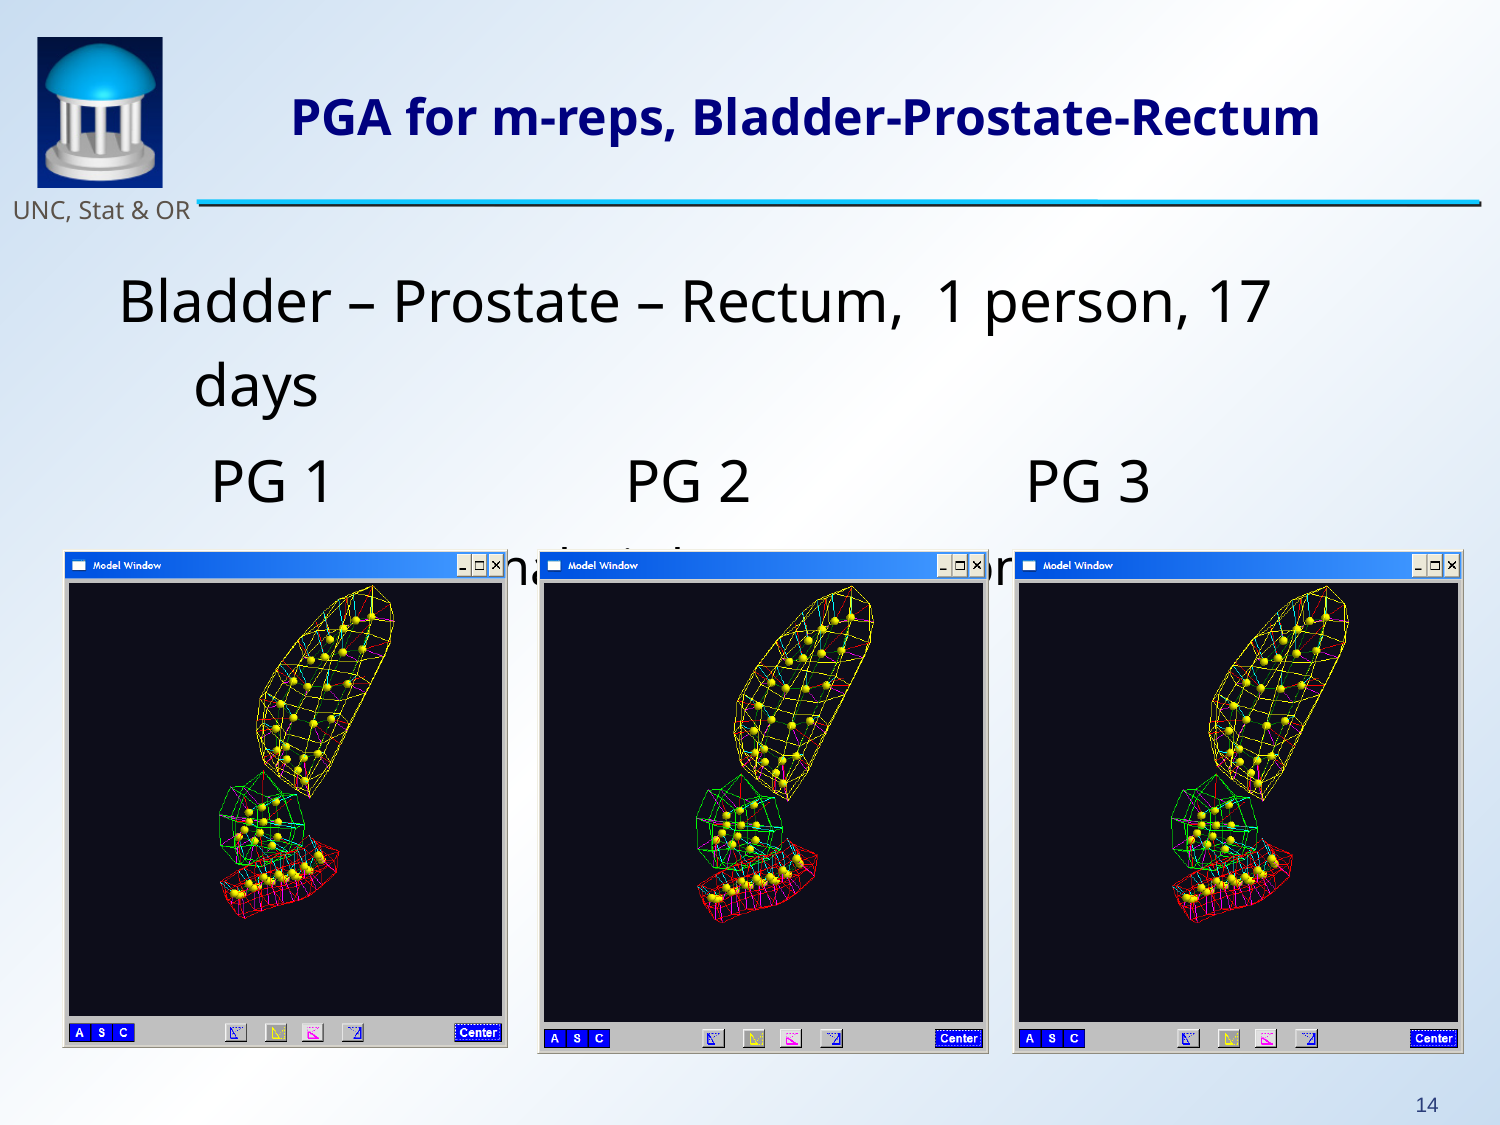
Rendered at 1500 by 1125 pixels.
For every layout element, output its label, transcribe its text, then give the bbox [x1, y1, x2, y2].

title PGA for m-reps, Bladder-Prostate-Rectum [274, 74, 1448, 156]
list Bladder – Prostate – Rectum, 1 person, 17 days PG 1 PG 2 PG 3 (analysis by Ja Yeon Jeong) [103, 242, 1426, 538]
picture [62, 549, 509, 1049]
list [1012, 549, 1464, 1054]
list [537, 549, 989, 1054]
